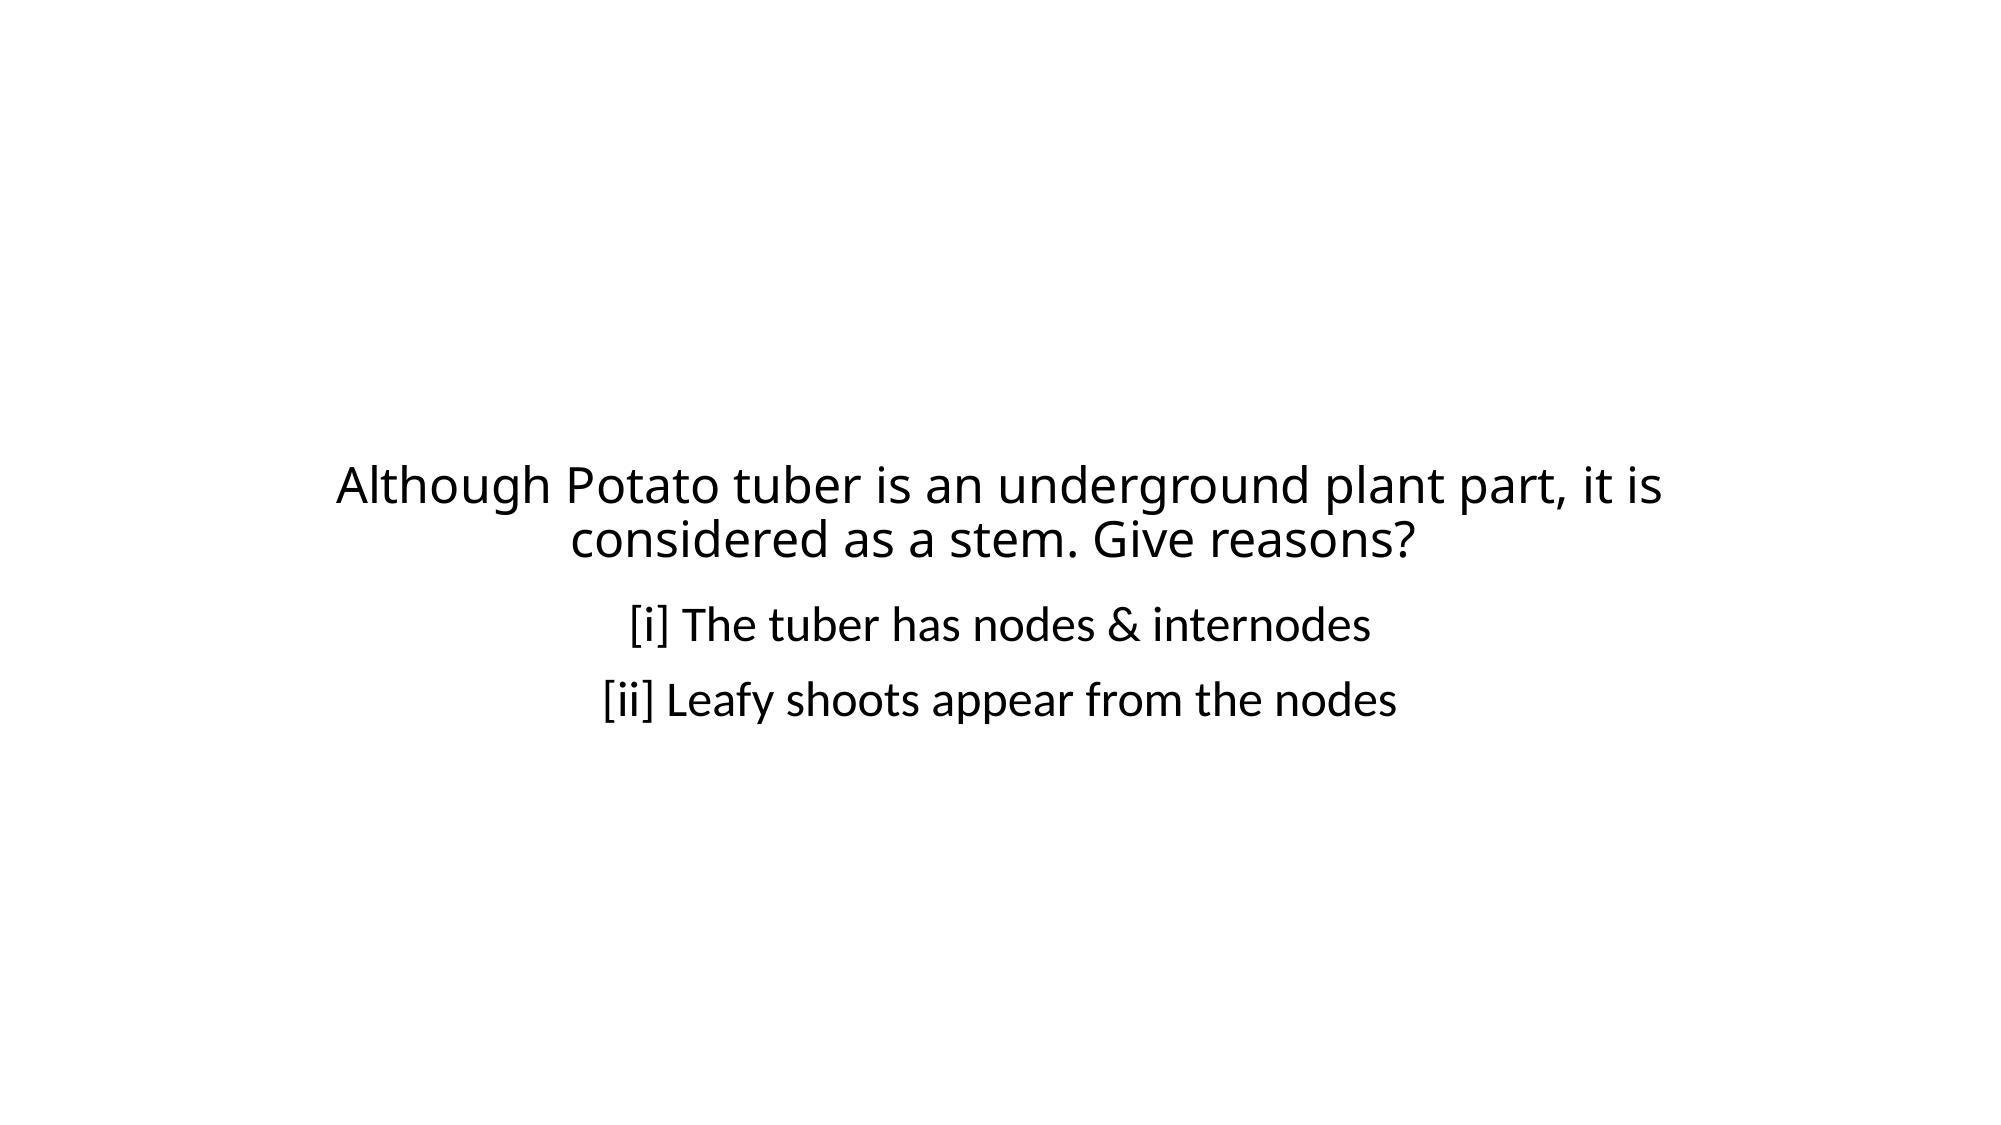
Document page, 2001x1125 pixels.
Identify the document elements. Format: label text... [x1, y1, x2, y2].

title Although Potato tuber is an underground plant part, it is considered as a stem. Give reasons? [249, 184, 1750, 576]
subtitle [i] The tuber has nodes & internodes [ii] Leafy shoots appear from the nodes [249, 590, 1750, 863]
